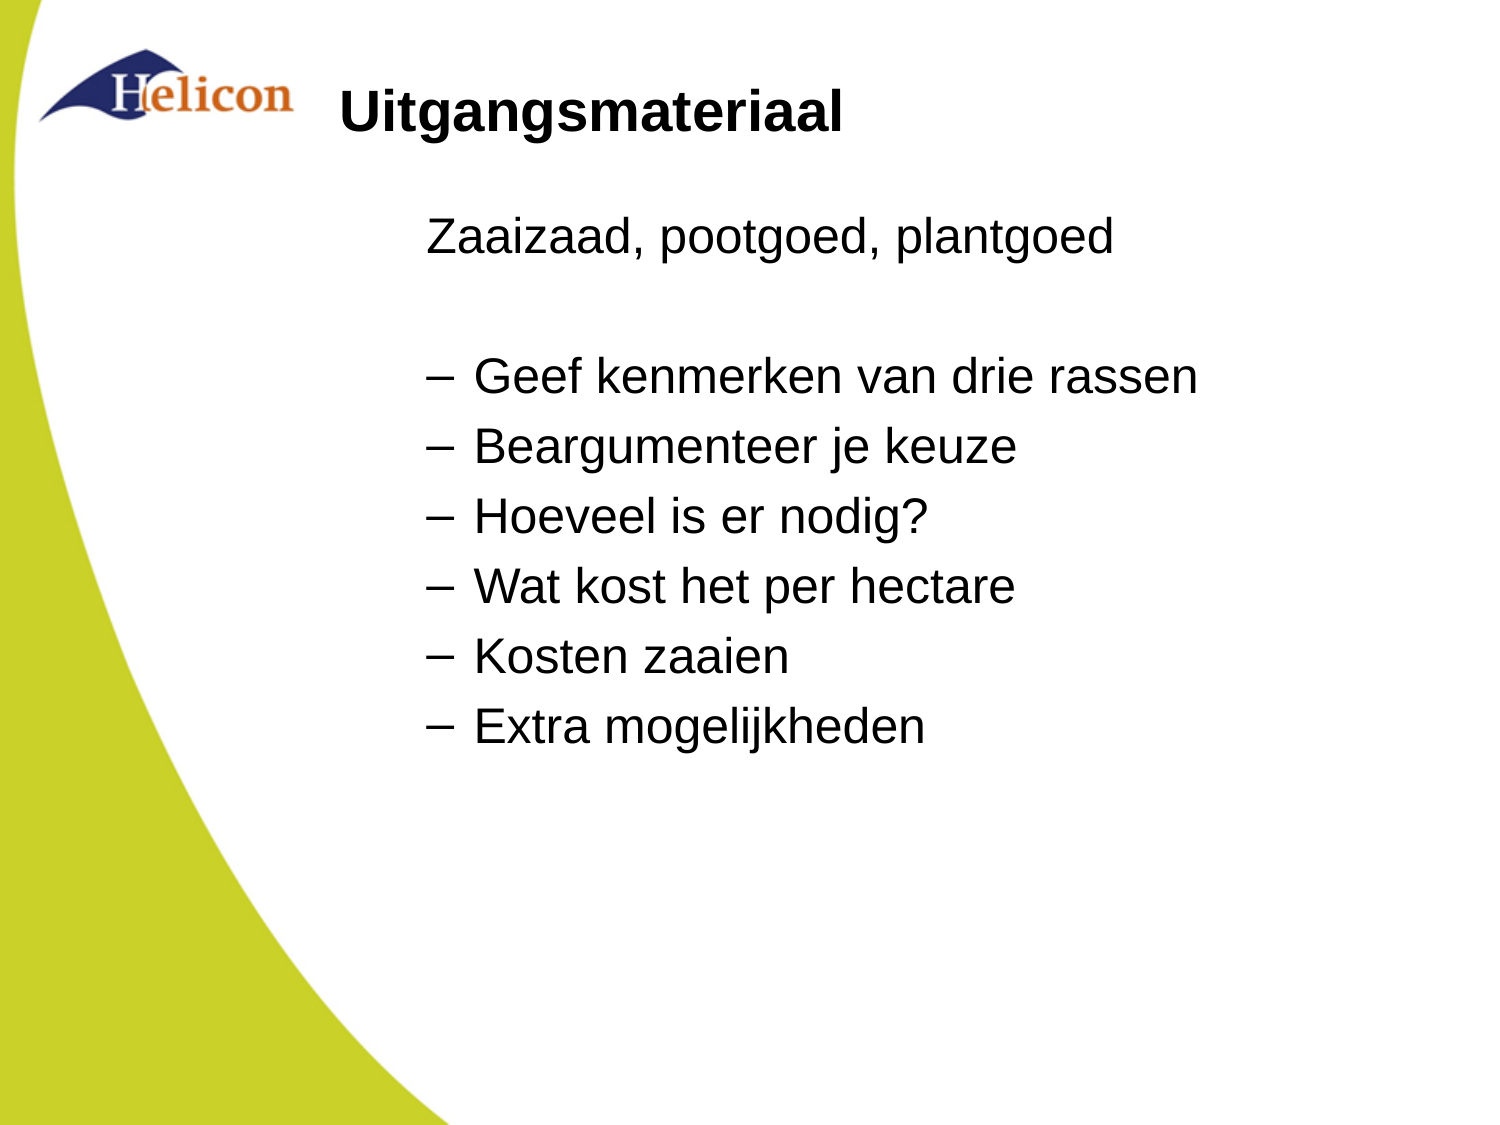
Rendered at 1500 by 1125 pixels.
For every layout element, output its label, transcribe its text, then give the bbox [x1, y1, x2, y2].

list Zaaizaad, pootgoed, plantgoed Geef kenmerken van drie rassen Beargumenteer je keuze Hoeveel is er nodig? Wat kost het per hectare Kosten zaaien Extra mogelijkheden [336, 196, 1425, 1005]
title Uitgangsmateriaal [324, 54, 1415, 161]
picture [0, 0, 1500, 1125]
